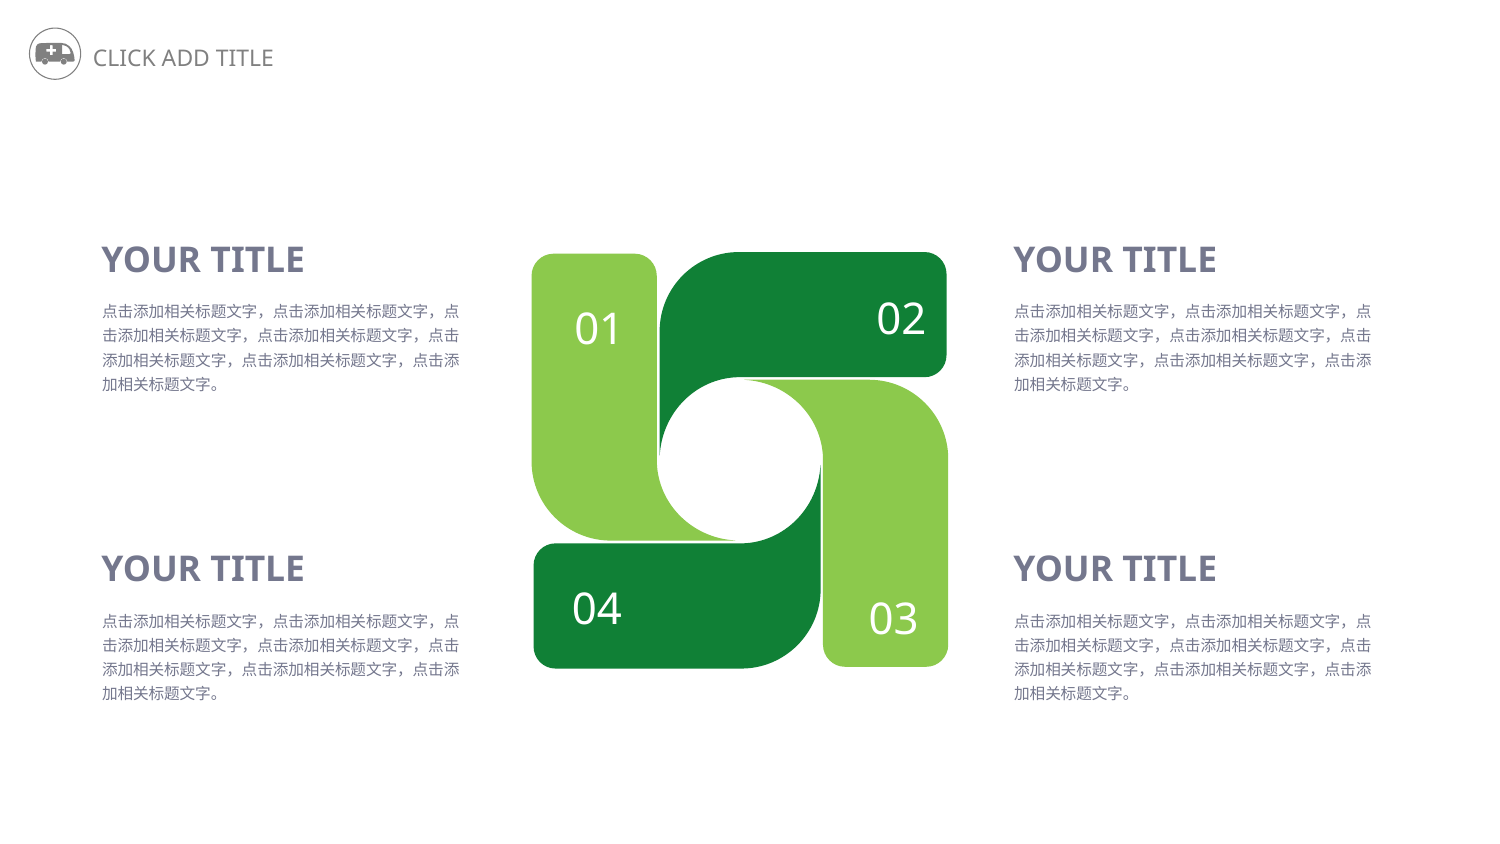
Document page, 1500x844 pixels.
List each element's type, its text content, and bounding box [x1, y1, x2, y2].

text_box 点击添加相关标题文字，点击添加相关标题文字，点击添加相关标题文字，点击添加相关标题文字，点击添加相关标题文字，点击添加相关标题文字，点击添加相关标题文字。 [87, 289, 489, 401]
text_box YOUR TITLE [82, 538, 436, 597]
text_box YOUR TITLE [994, 538, 1348, 597]
text_box 点击添加相关标题文字，点击添加相关标题文字，点击添加相关标题文字，点击添加相关标题文字，点击添加相关标题文字，点击添加相关标题文字，点击添加相关标题文字。 [87, 598, 489, 710]
text_box YOUR TITLE [994, 229, 1348, 287]
text_box YOUR TITLE [82, 229, 436, 287]
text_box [531, 251, 949, 669]
text_box 点击添加相关标题文字，点击添加相关标题文字，点击添加相关标题文字，点击添加相关标题文字，点击添加相关标题文字，点击添加相关标题文字，点击添加相关标题文字。 [999, 289, 1401, 401]
text_box 点击添加相关标题文字，点击添加相关标题文字，点击添加相关标题文字，点击添加相关标题文字，点击添加相关标题文字，点击添加相关标题文字，点击添加相关标题文字。 [999, 598, 1401, 710]
